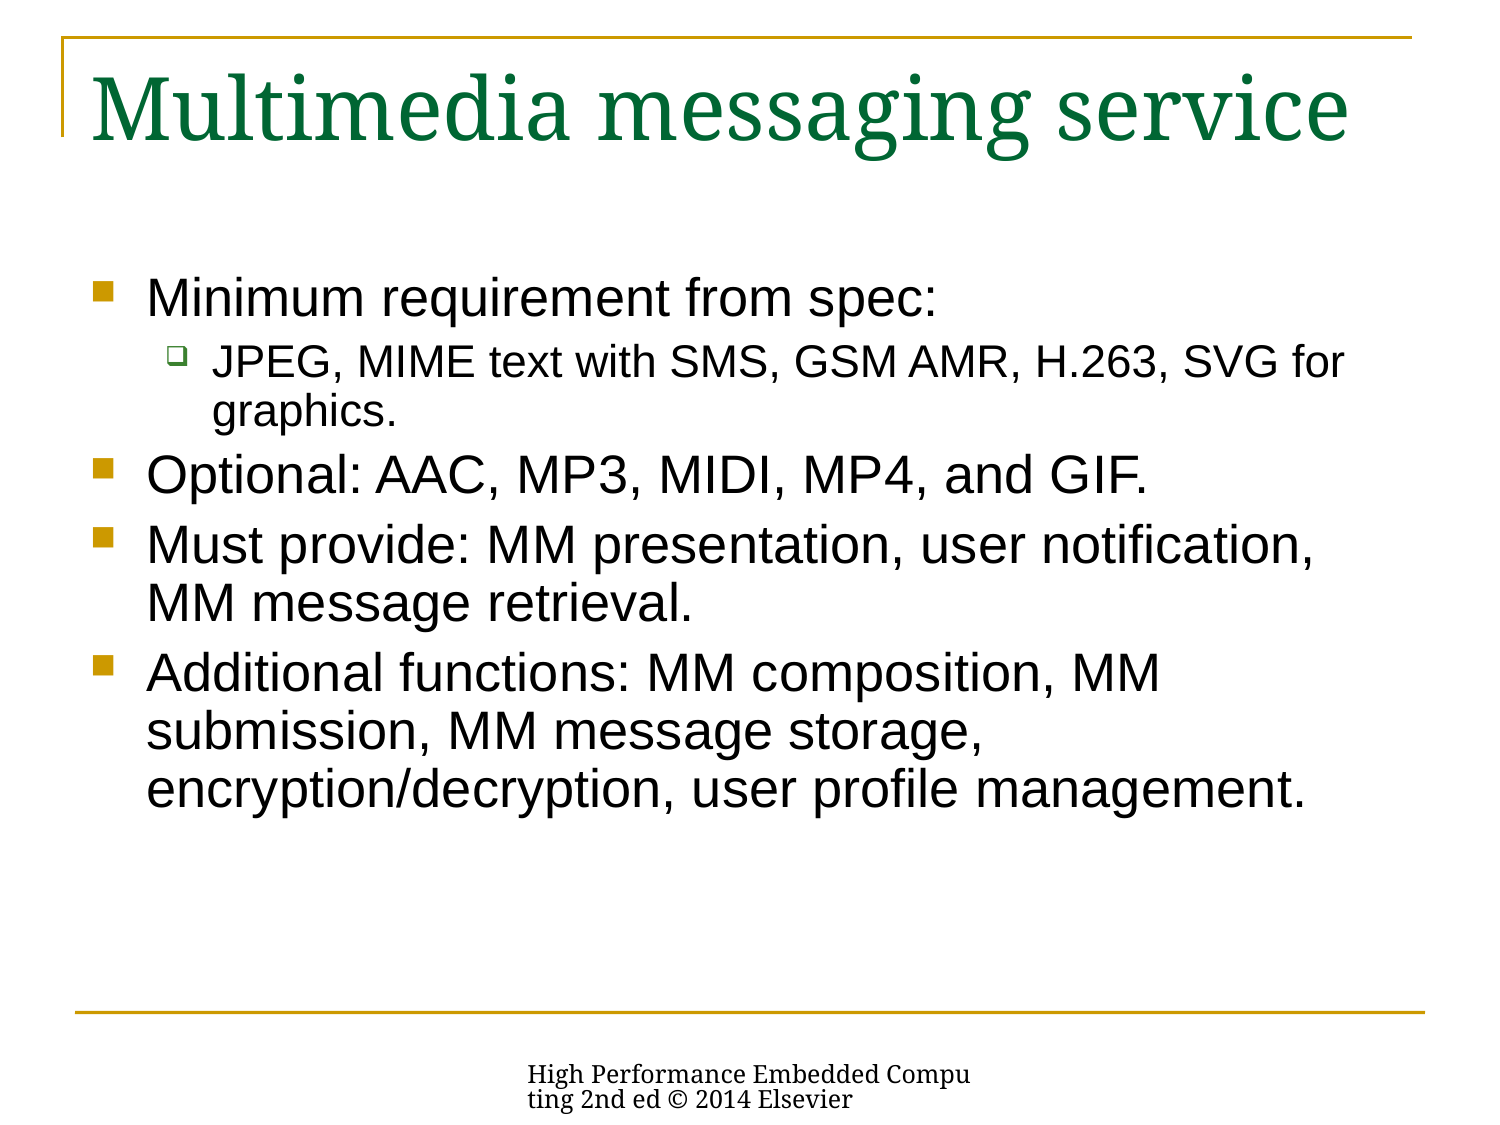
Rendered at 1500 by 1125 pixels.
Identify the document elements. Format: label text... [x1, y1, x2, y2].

list Minimum requirement from spec: JPEG, MIME text with SMS, GSM AMR, H.263, SVG for graphics. Optional: AAC, MP3, MIDI, MP4, and GIF. Must provide: MM presentation, user notification, MM message retrieval. Additional functions: MM composition, MM submission, MM message storage, encryption/decryption, user profile management. [75, 262, 1425, 1006]
title Multimedia messaging service [75, 45, 1425, 233]
footer High Performance Embedded Computing 2nd ed © 2014 Elsevier [512, 1025, 988, 1100]
